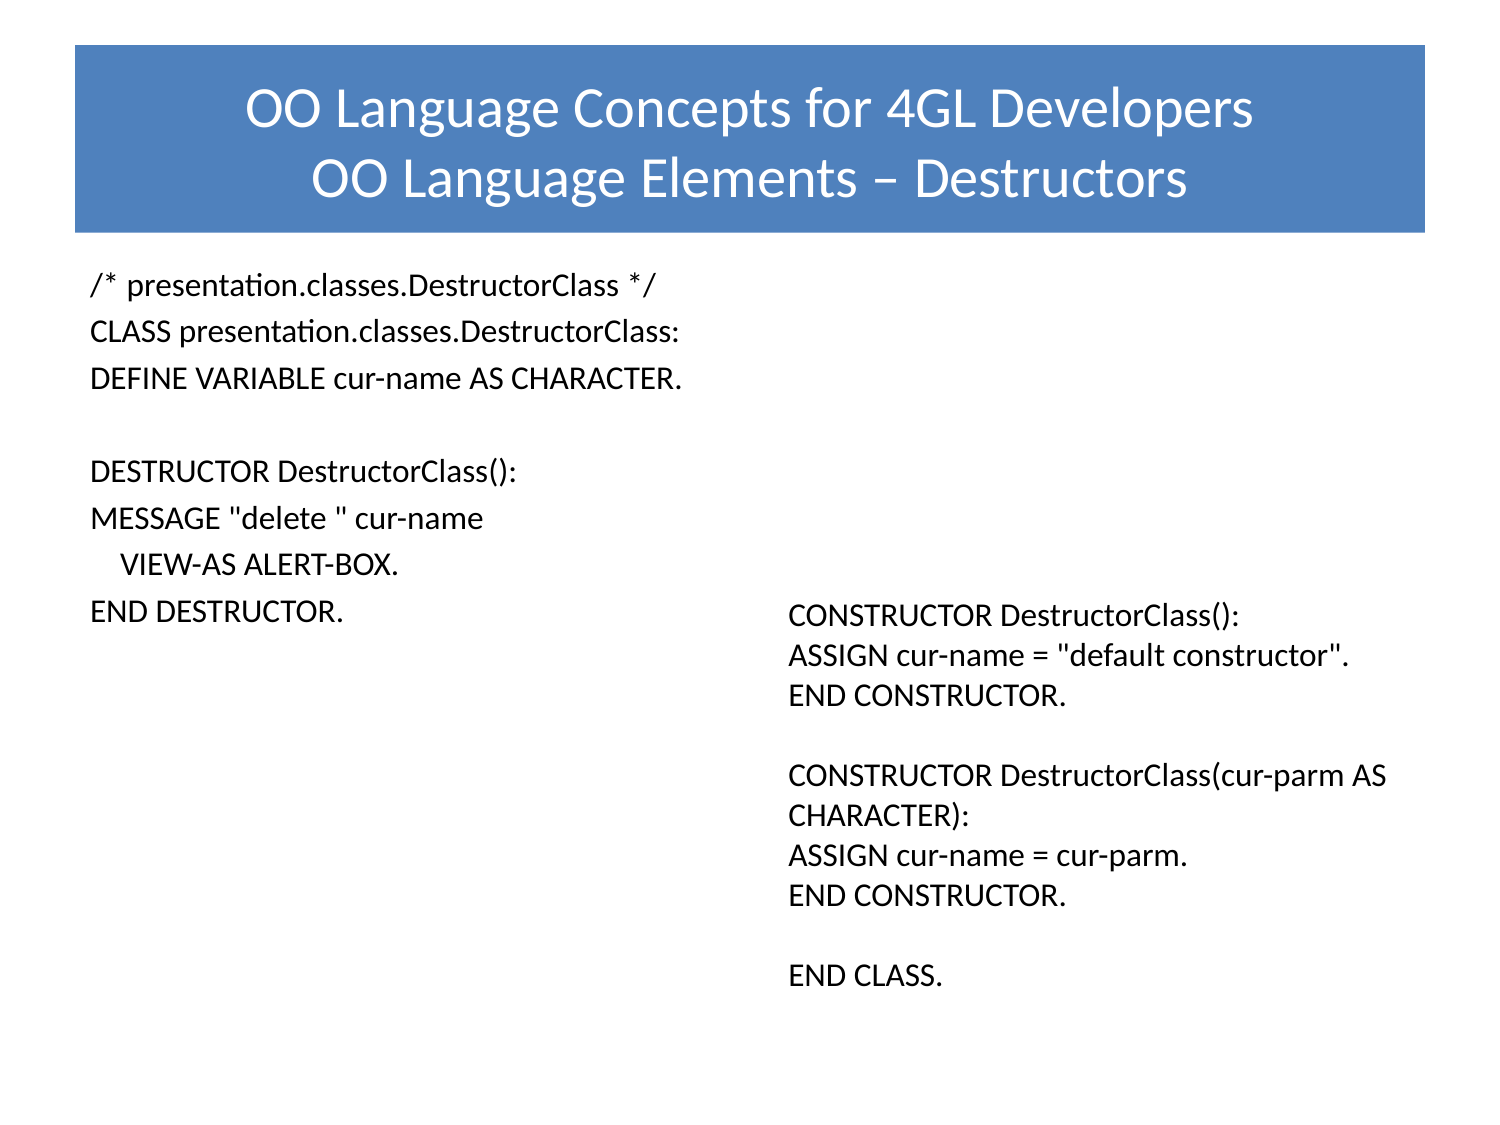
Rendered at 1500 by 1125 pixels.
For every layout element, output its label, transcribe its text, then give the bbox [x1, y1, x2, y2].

list /* presentation.classes.DestructorClass */ CLASS presentation.classes.DestructorClass: DEFINE VARIABLE cur-name AS CHARACTER. DESTRUCTOR DestructorClass(): MESSAGE "delete " cur-name VIEW-AS ALERT-BOX. END DESTRUCTOR. [75, 255, 703, 835]
text_box CONSTRUCTOR DestructorClass(): ASSIGN cur-name = "default constructor". END CONSTRUCTOR. CONSTRUCTOR DestructorClass(cur-parm AS CHARACTER): ASSIGN cur-name = cur-parm. END CONSTRUCTOR. END CLASS. [773, 586, 1412, 1080]
title OO Language Concepts for 4GL Developers OO Language Elements – Destructors [75, 45, 1425, 233]
